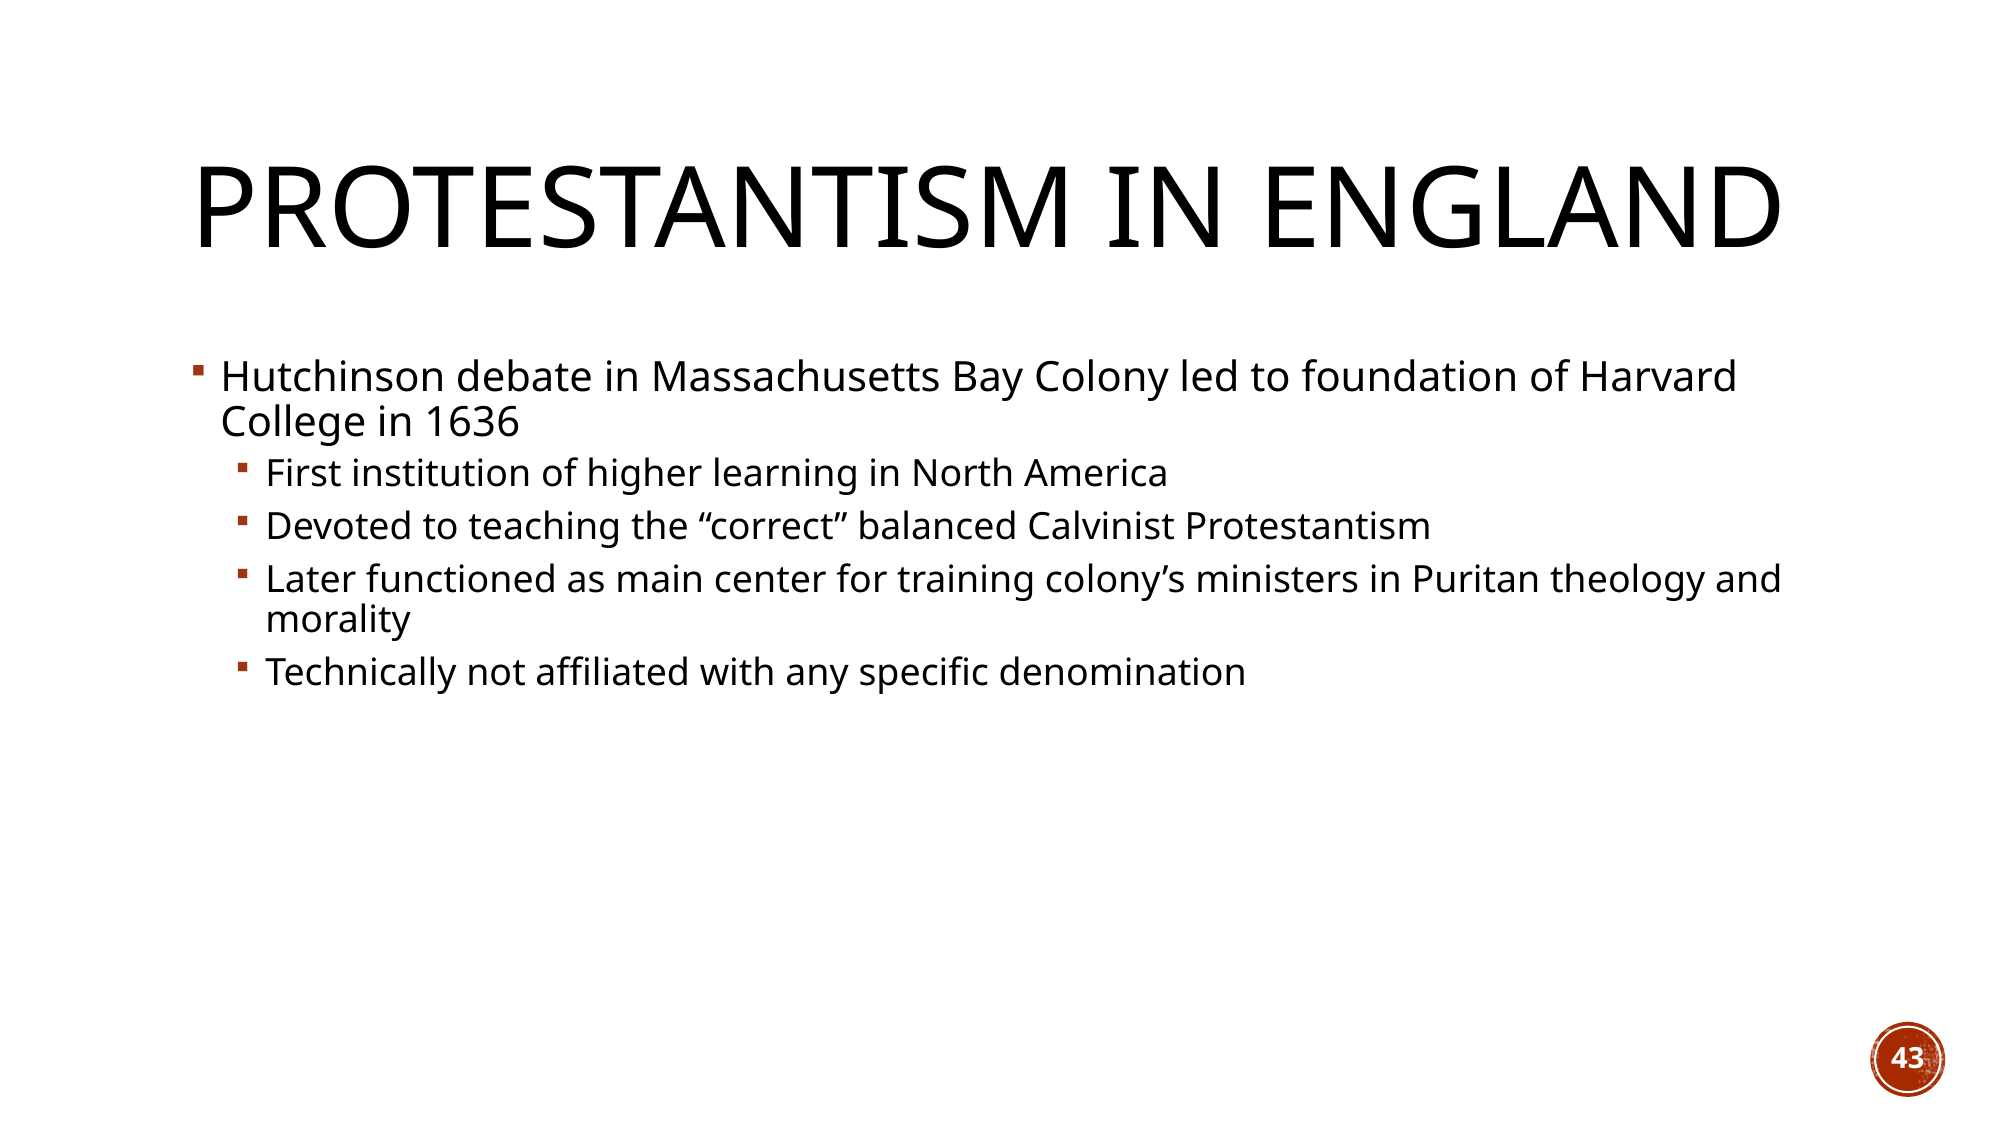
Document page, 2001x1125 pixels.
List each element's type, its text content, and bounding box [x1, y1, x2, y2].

slide_number 43 [1855, 1028, 1961, 1089]
title Protestantism in england [175, 79, 1826, 344]
list Hutchinson debate in Massachusetts Bay Colony led to foundation of Harvard College in 1636 First institution of higher learning in North America Devoted to teaching the “correct” balanced Calvinist Protestantism Later functioned as main center for training colony’s ministers in Puritan theology and morality Technically not affiliated with any specific denomination [175, 348, 1826, 1013]
